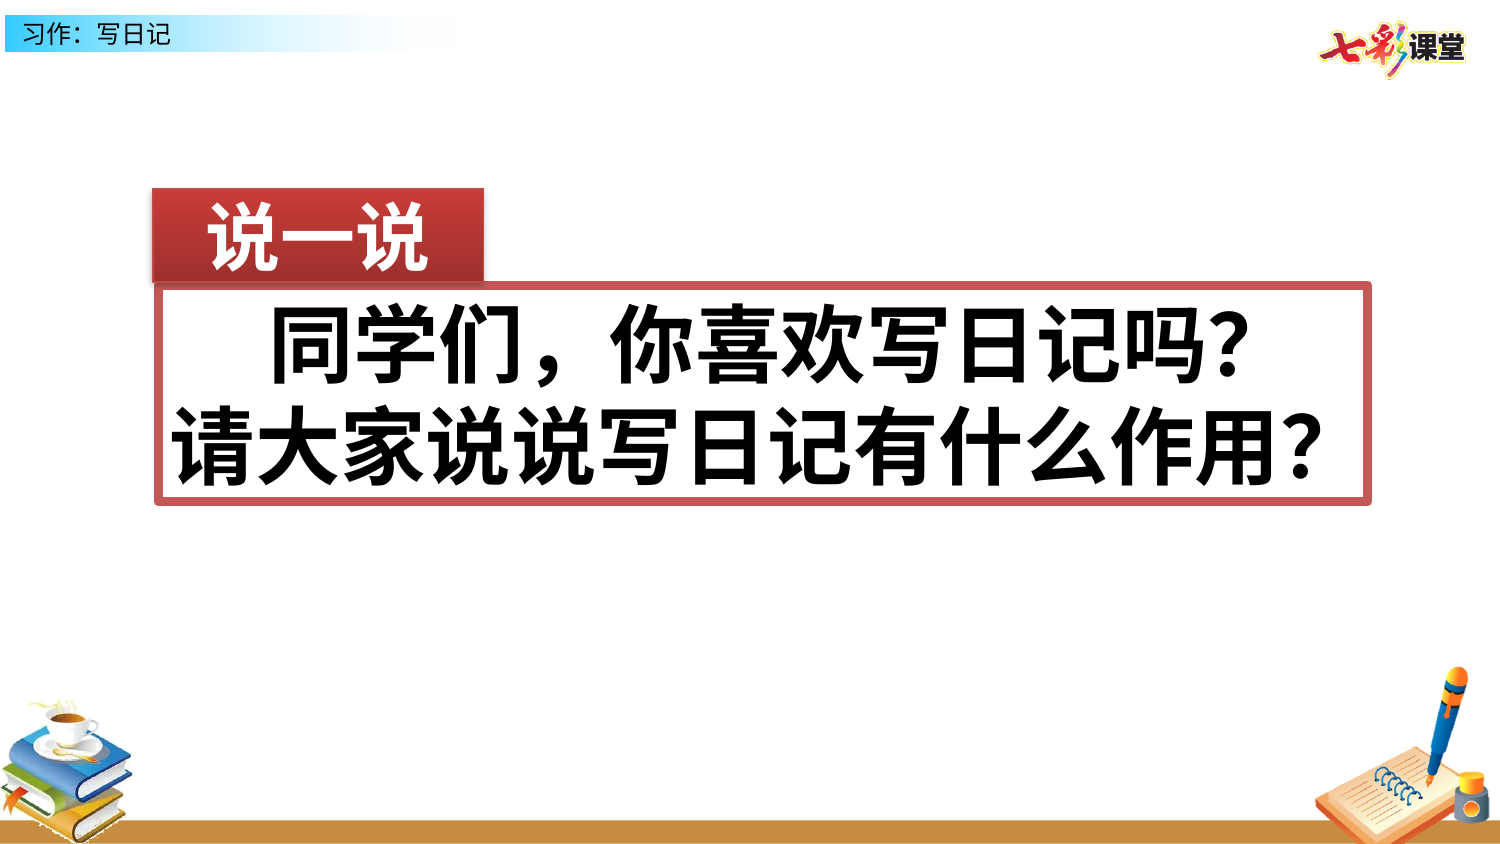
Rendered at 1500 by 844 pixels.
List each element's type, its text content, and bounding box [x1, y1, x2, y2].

picture [1316, 20, 1468, 80]
text_box 同学们，你喜欢写日记吗？请大家说说写日记有什么作用？ [156, 283, 1370, 504]
text_box 说一说 [152, 188, 484, 283]
picture [0, 700, 146, 844]
picture [1303, 652, 1500, 844]
